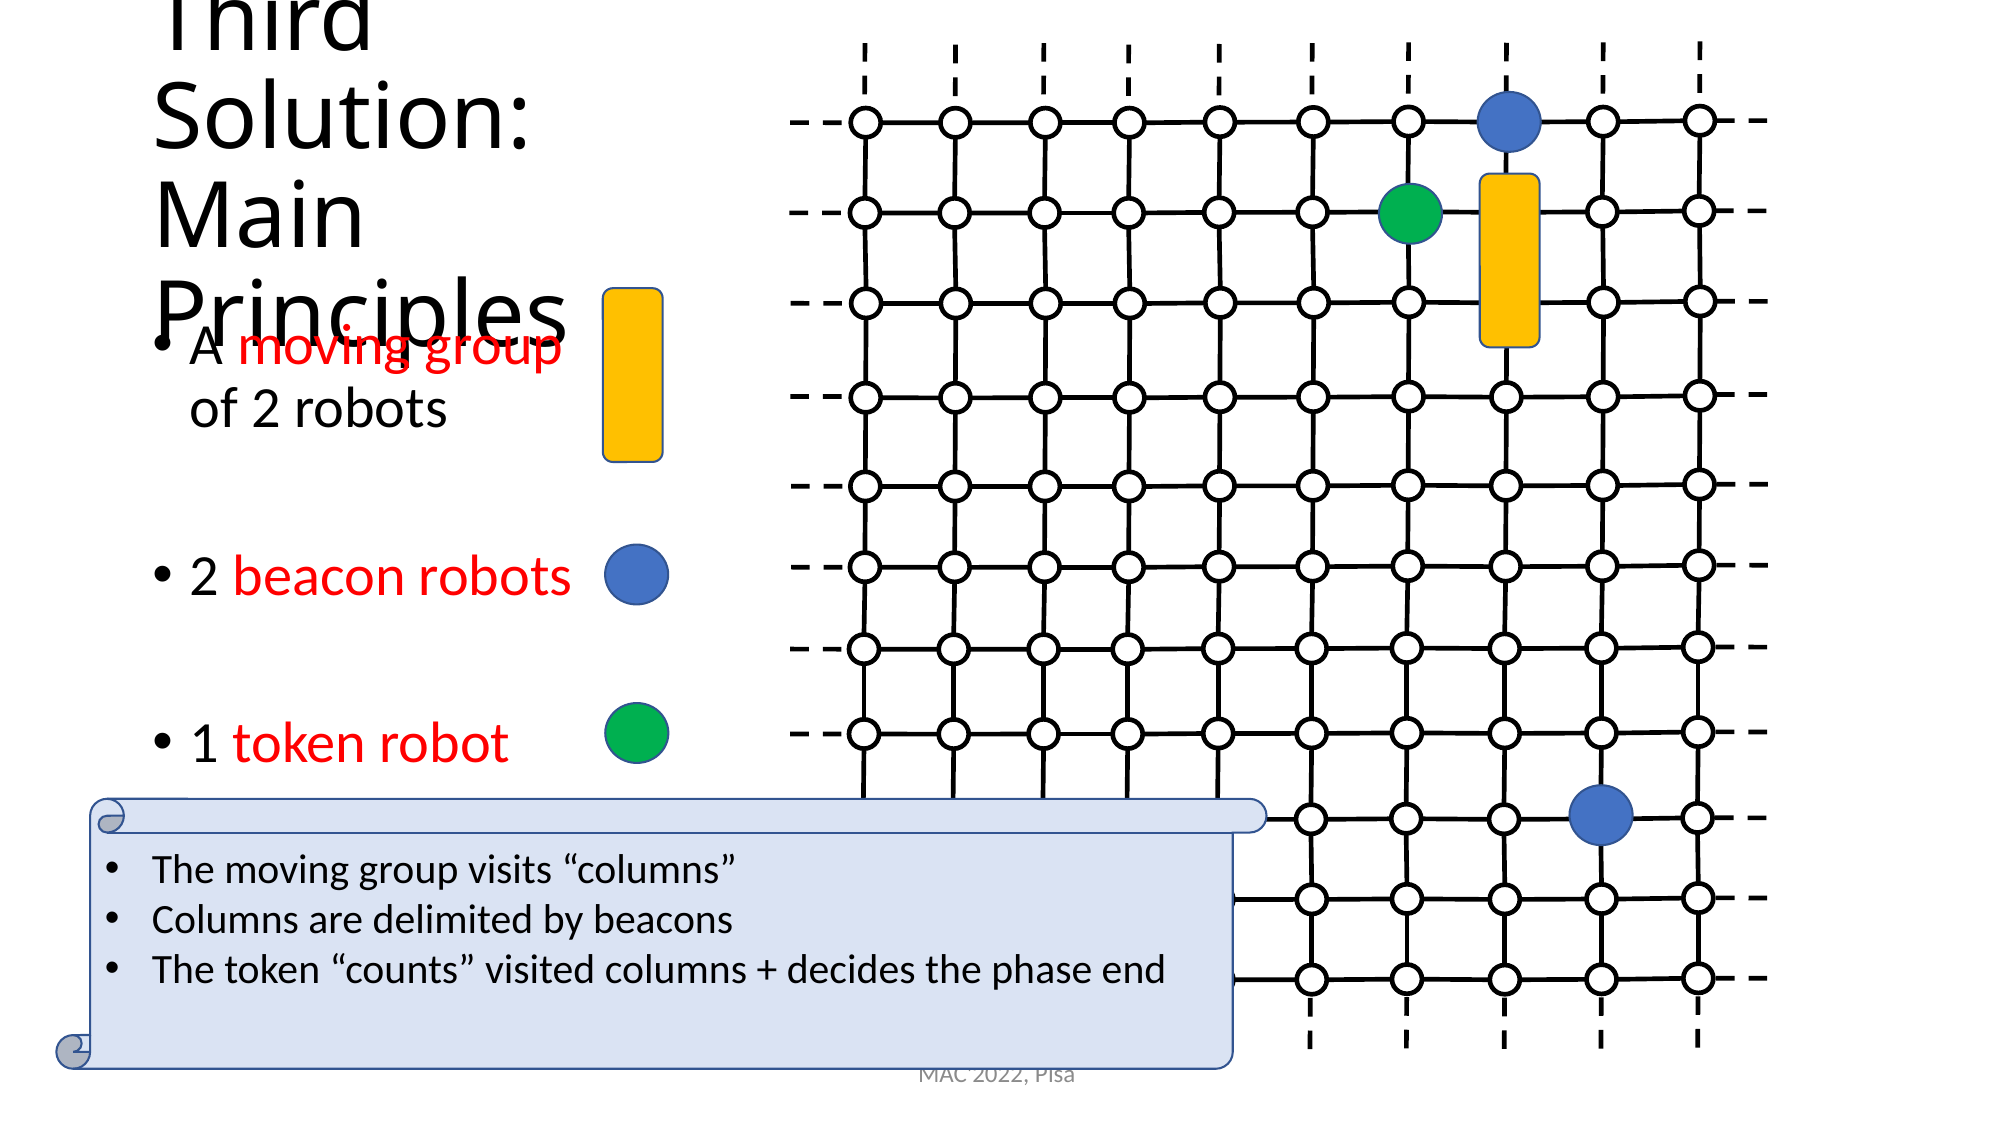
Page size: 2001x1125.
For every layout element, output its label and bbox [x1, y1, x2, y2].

text_box [604, 702, 670, 764]
title [137, 59, 783, 278]
footer [662, 1042, 1338, 1103]
list [137, 216, 636, 797]
text_box [604, 543, 670, 606]
text_box [55, 41, 1777, 1070]
text_box [601, 287, 664, 464]
